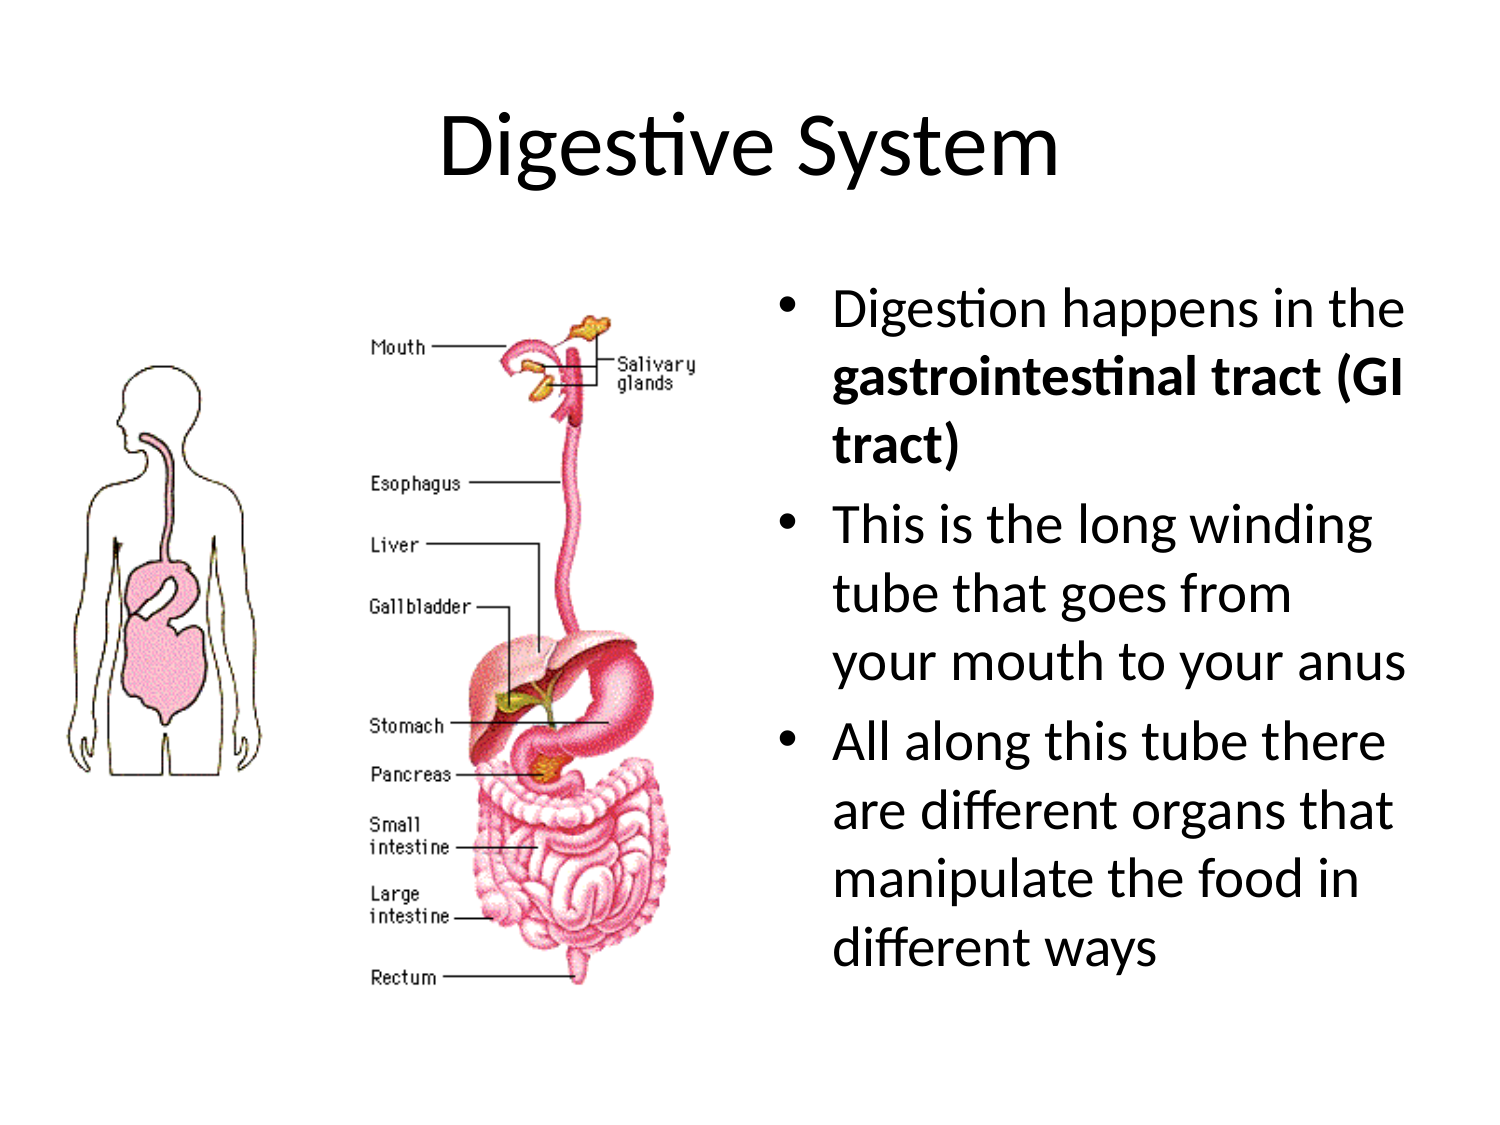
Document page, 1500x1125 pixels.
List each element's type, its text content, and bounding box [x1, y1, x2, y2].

picture [49, 299, 710, 1001]
list Digestion happens in the gastrointestinal tract (GI tract) This is the long winding tube that goes from your mouth to your anus All along this tube there are different organs that manipulate the food in different ways [762, 262, 1425, 1005]
title Digestive System [75, 45, 1425, 233]
